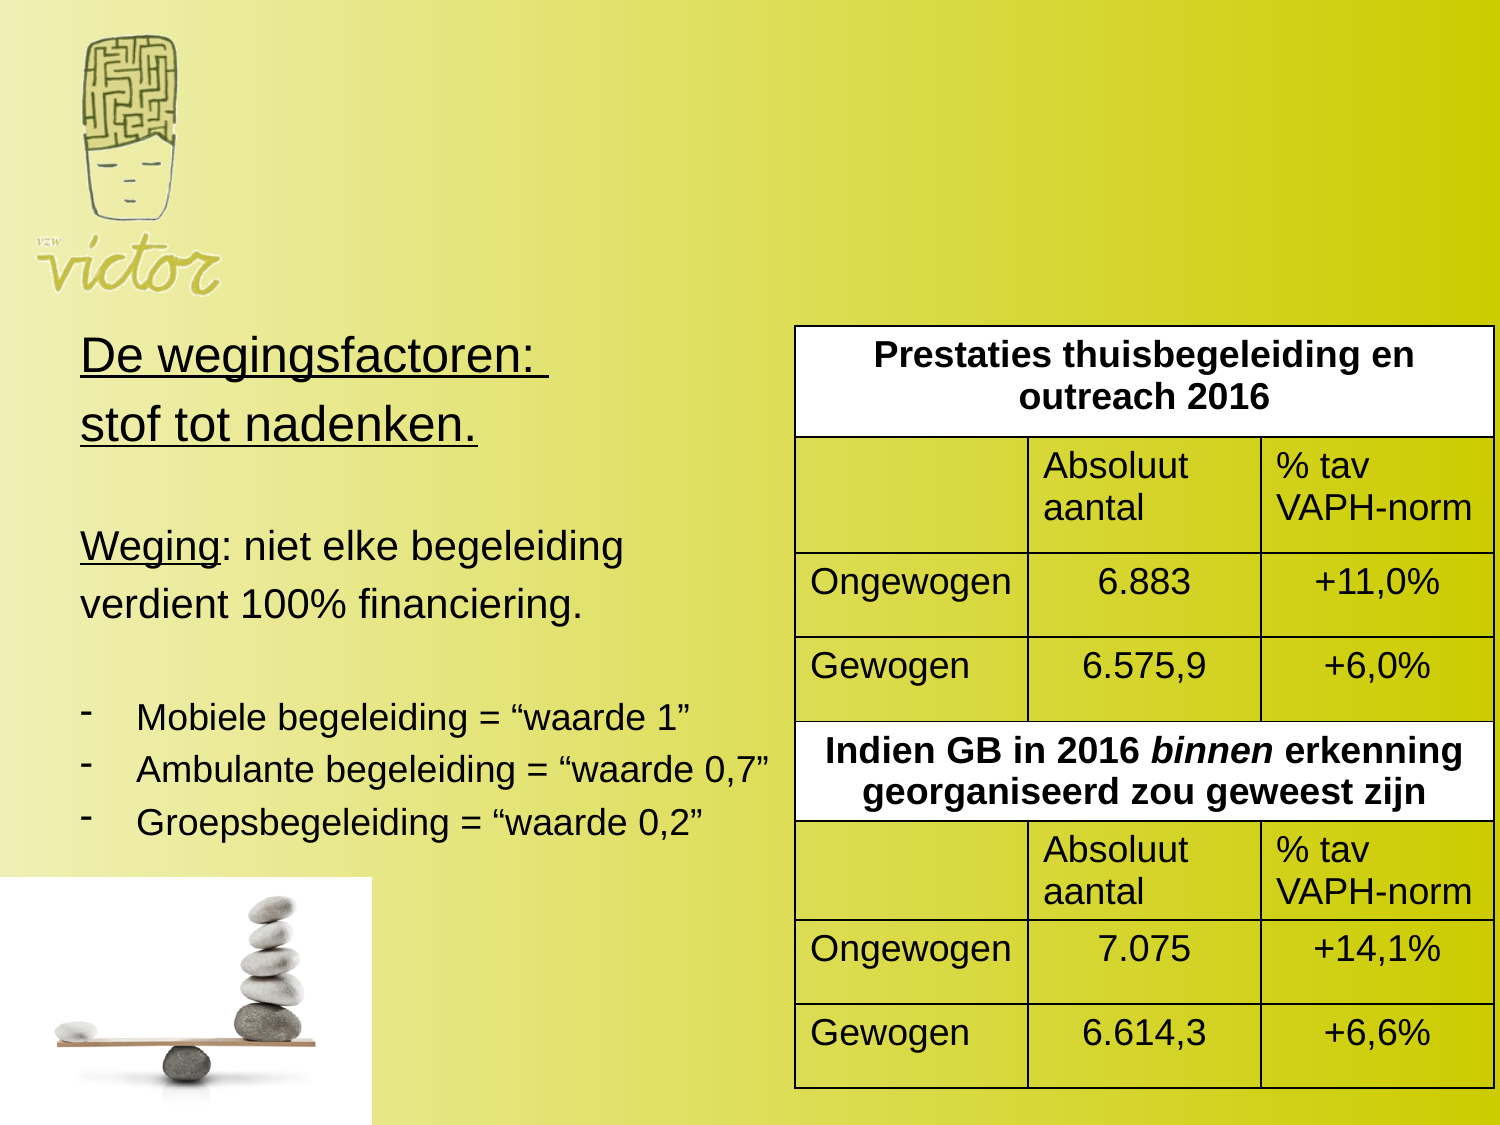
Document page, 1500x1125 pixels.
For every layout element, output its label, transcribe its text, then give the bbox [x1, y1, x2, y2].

table_cell Ongewogen [796, 921, 1027, 1003]
table_cell 6.614,3 [1029, 1005, 1260, 1087]
table_cell +6,6% [1262, 1005, 1493, 1087]
list De wegingsfactoren: stof tot nadenken. Weging: niet elke begeleiding verdient 100% financiering. Mobiele begeleiding = “waarde 1” Ambulante begeleiding = “waarde 0,7” Groepsbegeleiding = “waarde 0,2” [64, 314, 1294, 1022]
table_cell % tav VAPH-norm [1262, 438, 1493, 552]
table_cell 6.575,9 [1029, 638, 1260, 721]
table_cell +11,0% [1262, 554, 1493, 636]
table_cell Ongewogen [796, 554, 1027, 636]
table_cell [796, 822, 1027, 919]
table_cell +6,0% [1262, 638, 1493, 721]
table_cell Gewogen [796, 1005, 1027, 1087]
table_cell 7.075 [1029, 921, 1260, 1003]
table_cell Indien GB in 2016 binnen erkenning georganiseerd zou geweest zijn [796, 722, 1493, 820]
table_header Prestaties thuisbegeleiding en outreach 2016 [796, 327, 1493, 436]
table_cell Gewogen [796, 638, 1027, 721]
table_cell 6.883 [1029, 554, 1260, 636]
table_cell % tav VAPH-norm [1262, 822, 1493, 919]
table_cell [796, 438, 1027, 552]
table_cell +14,1% [1262, 921, 1493, 1003]
picture [29, 30, 234, 303]
table_cell Absoluut aantal [1029, 438, 1260, 552]
table_cell Absoluut aantal [1029, 822, 1260, 919]
picture [0, 876, 373, 1125]
